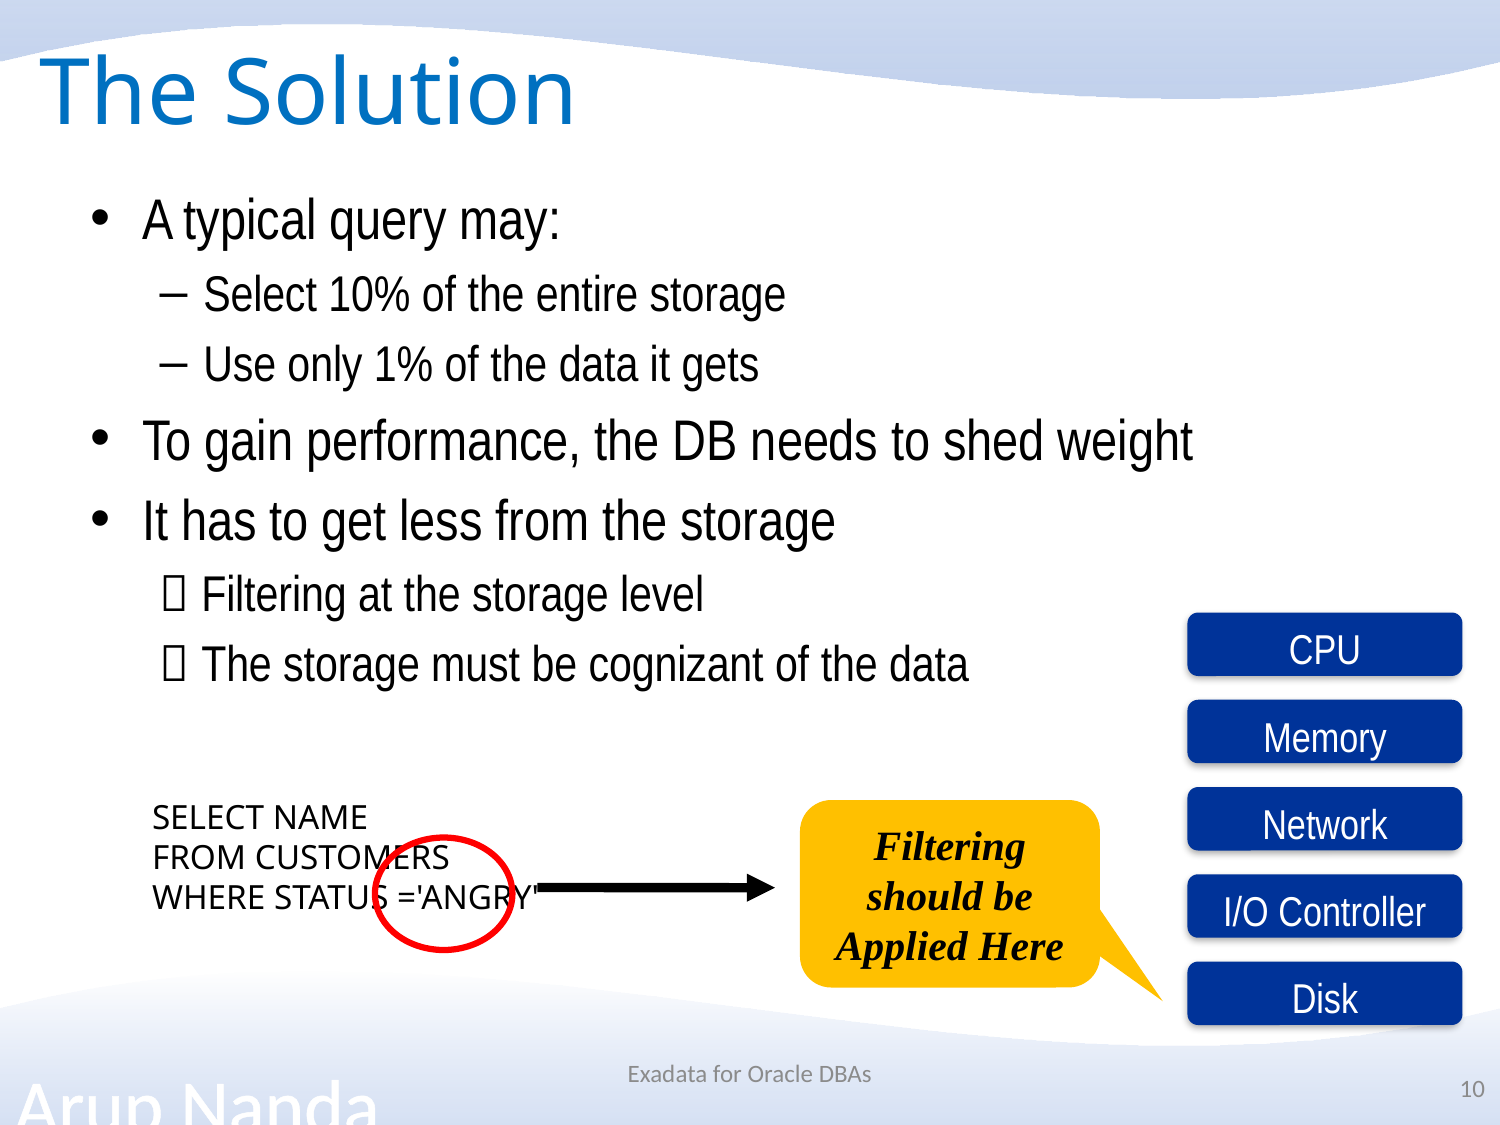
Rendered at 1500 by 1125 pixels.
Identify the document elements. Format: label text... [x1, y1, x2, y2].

slide_number 10 [1212, 1062, 1500, 1113]
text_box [1187, 612, 1463, 1026]
list A typical query may: Select 10% of the entire storage Use only 1% of the data it gets To gain performance, the DB needs to shed weight It has to get less from the storage  Filtering at the storage level  The storage must be cognizant of the data [75, 174, 1425, 700]
title The Solution [24, 24, 1475, 150]
text_box [374, 837, 513, 951]
footer Exadata for Oracle DBAs [512, 1042, 988, 1103]
text_box Filtering should be Applied Here [799, 800, 1163, 1002]
text_box SELECT NAME FROM CUSTOMERS WHERE STATUS ='ANGRY' [137, 788, 588, 924]
